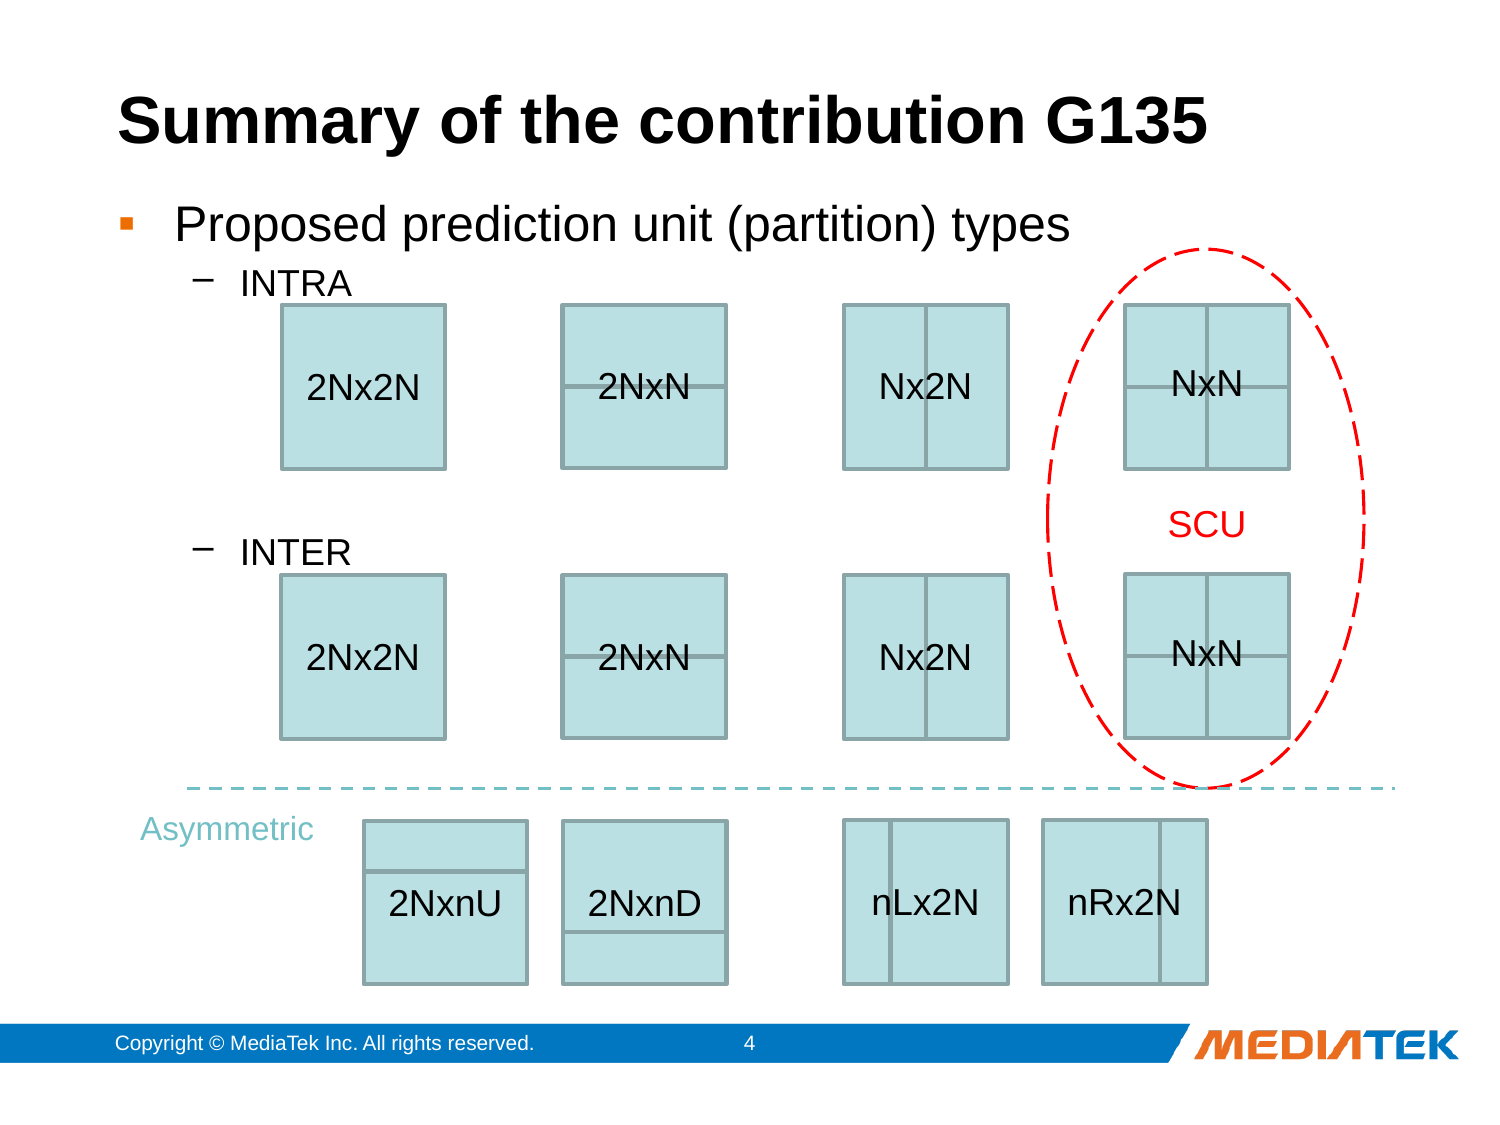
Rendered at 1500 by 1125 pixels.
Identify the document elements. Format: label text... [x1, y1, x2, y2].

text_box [363, 820, 528, 985]
picture [789, 1023, 1459, 1063]
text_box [562, 304, 727, 469]
text_box [1045, 247, 1367, 787]
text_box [1042, 820, 1208, 985]
text_box Asymmetric [114, 799, 340, 855]
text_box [843, 574, 1008, 739]
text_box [562, 820, 727, 985]
list Proposed prediction unit (partition) types INTRA INTER [102, 184, 1425, 998]
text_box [1124, 304, 1290, 469]
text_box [843, 304, 1008, 469]
picture [0, 1023, 99, 1063]
text_box [279, 573, 447, 741]
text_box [1124, 573, 1290, 739]
text_box 2Nx2N [281, 355, 446, 416]
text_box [843, 820, 1008, 985]
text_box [562, 574, 727, 739]
title Summary of the contribution G135 [101, 62, 1425, 172]
text_box [280, 303, 447, 471]
picture [573, 1023, 711, 1063]
text_box 2Nx2N [281, 625, 445, 686]
slide_number 3 [711, 1022, 789, 1090]
footer Copyright © MediaTek Inc. All rights reserved. [99, 1022, 573, 1090]
